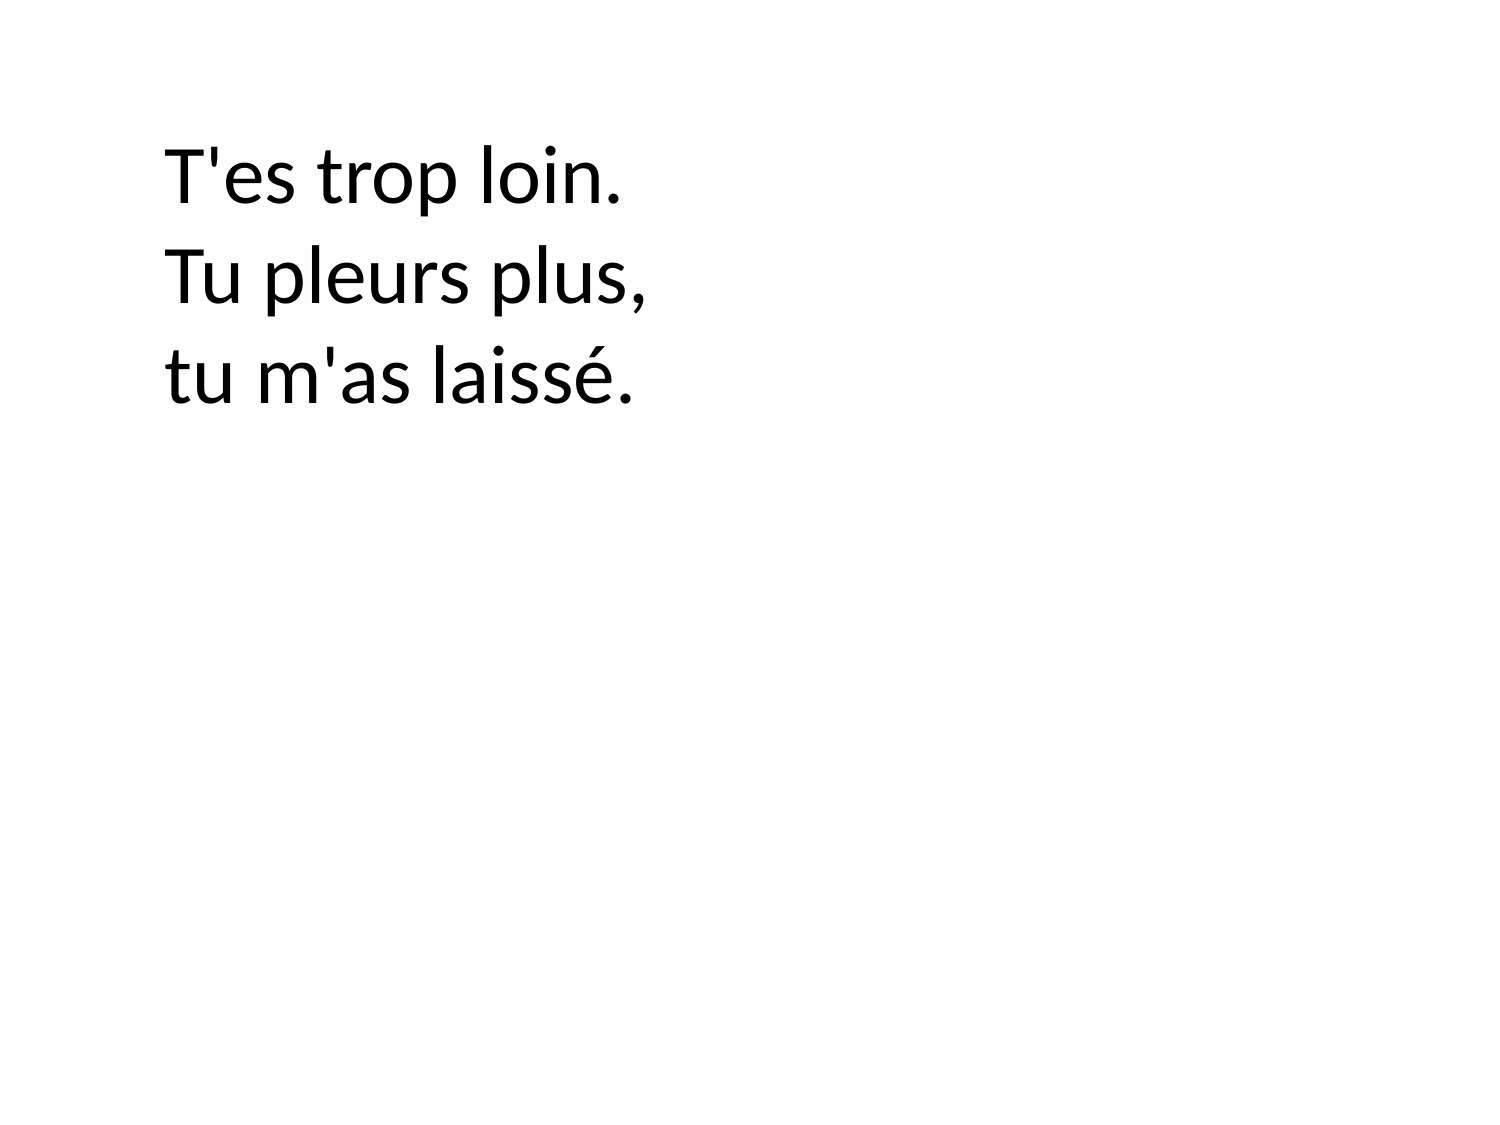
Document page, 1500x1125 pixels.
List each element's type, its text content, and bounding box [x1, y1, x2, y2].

text_box T'es trop loin. Tu pleurs plus, tu m'as laissé. [149, 112, 900, 528]
